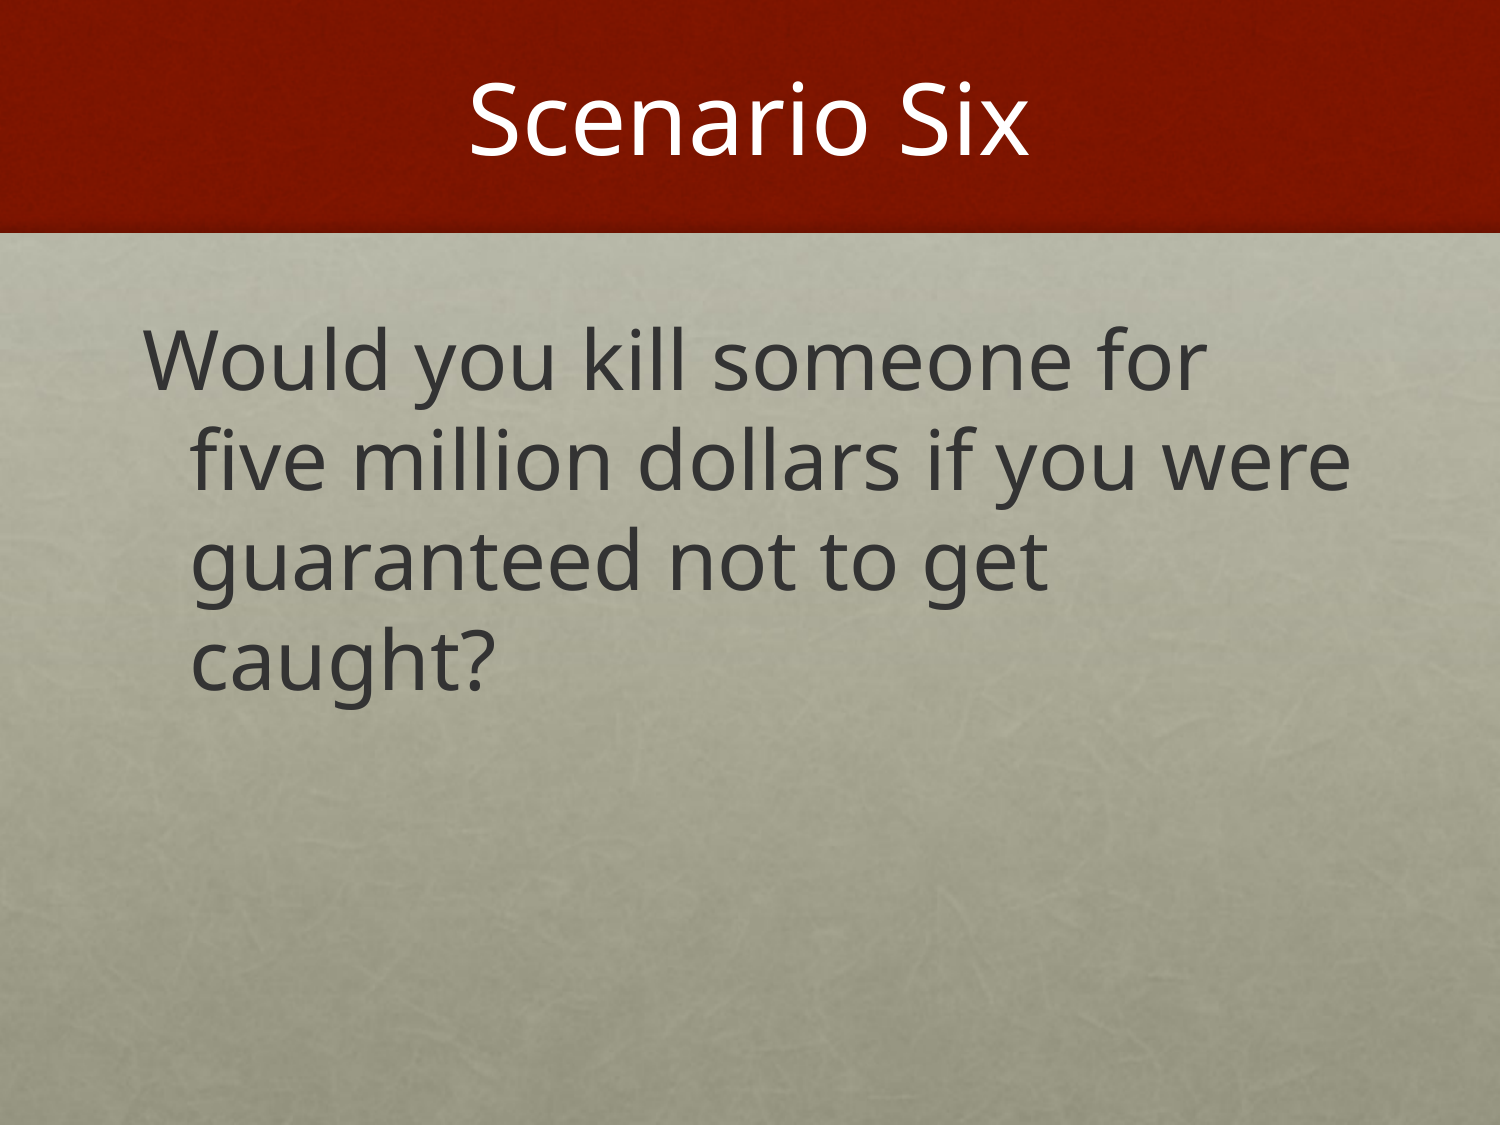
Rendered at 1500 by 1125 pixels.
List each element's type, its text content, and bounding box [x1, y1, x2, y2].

list Would you kill someone for five million dollars if you were guaranteed not to get caught? [127, 299, 1372, 1005]
title Scenario Six [127, 10, 1372, 221]
picture [0, 214, 1500, 1125]
